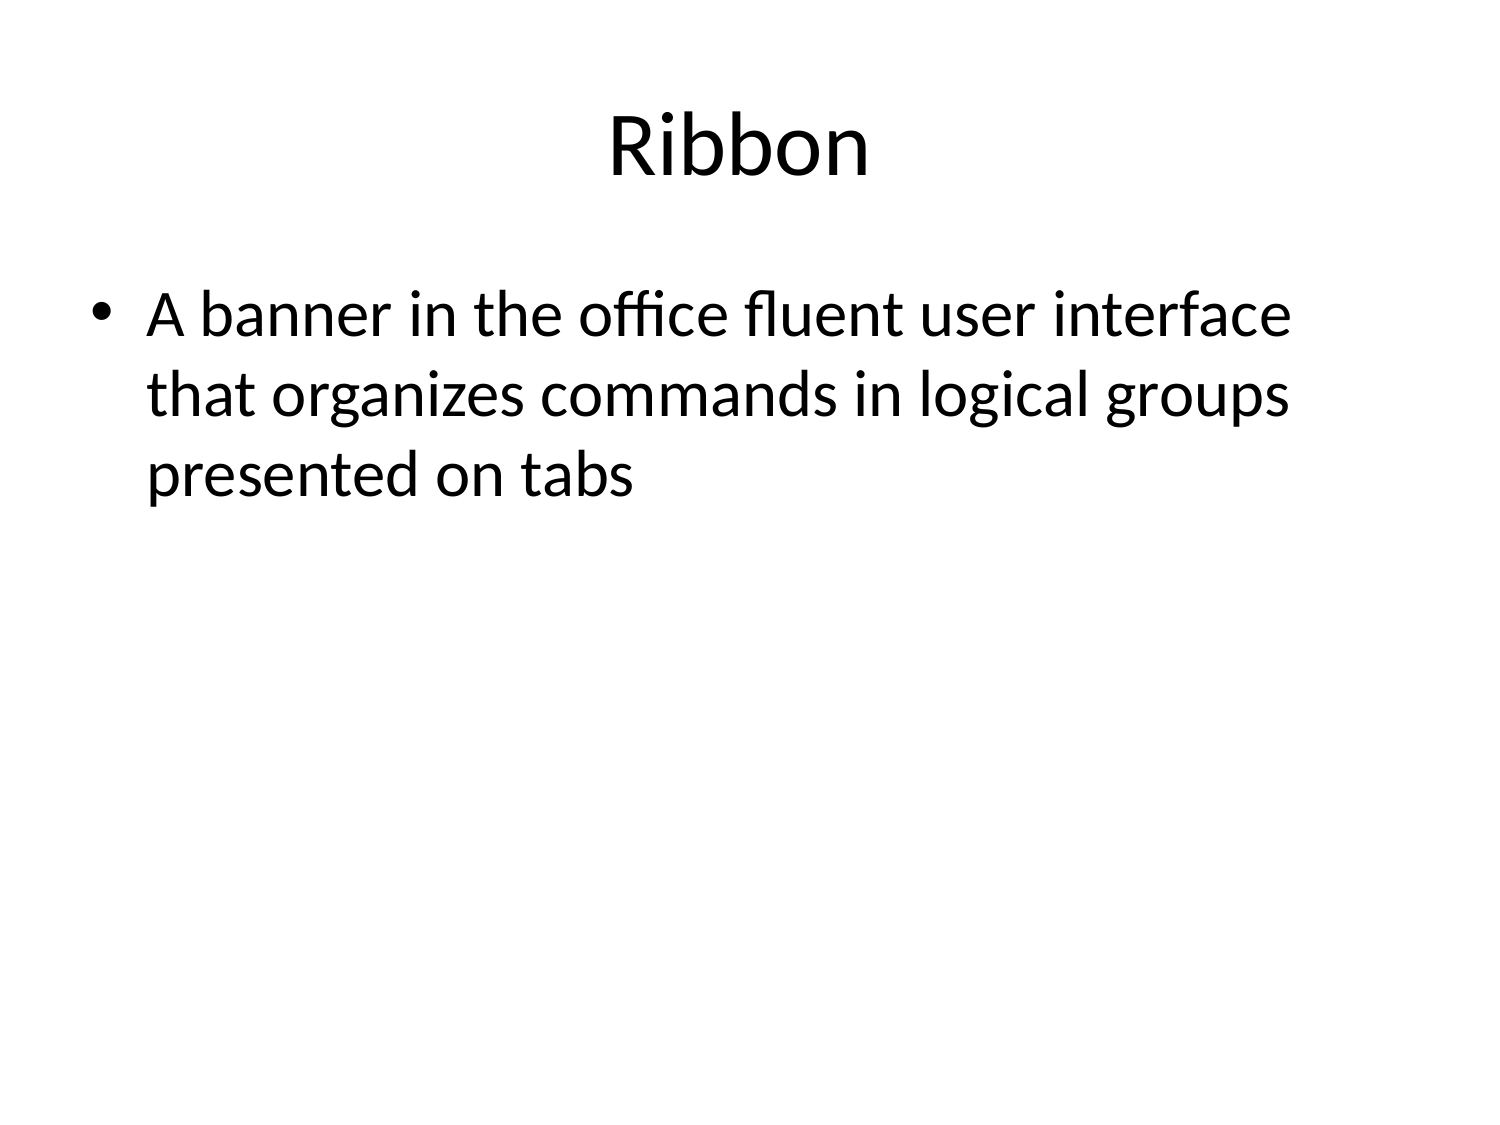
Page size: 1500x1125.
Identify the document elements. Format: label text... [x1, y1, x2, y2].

list A banner in the office fluent user interface that organizes commands in logical groups presented on tabs [75, 262, 1425, 1005]
title Ribbon [75, 45, 1425, 233]
